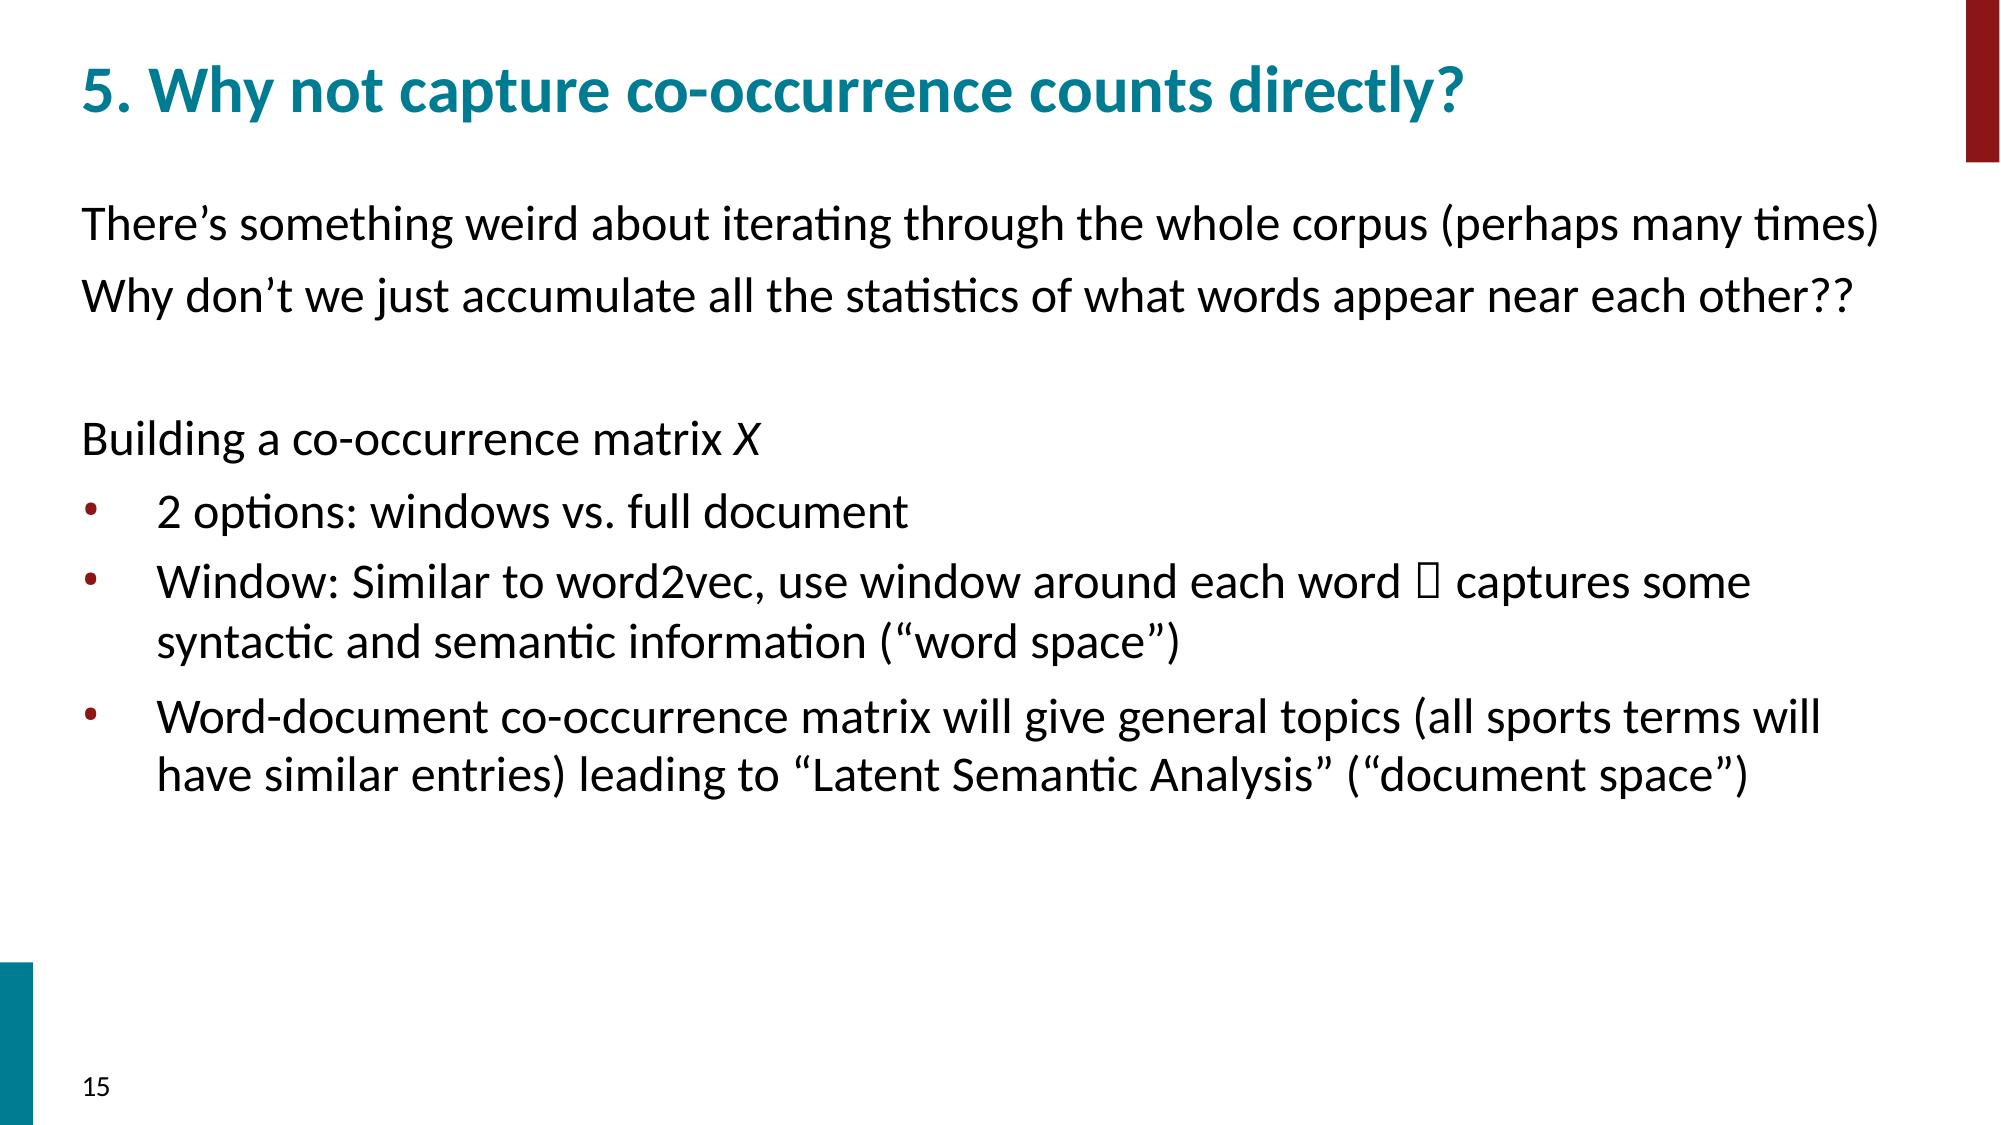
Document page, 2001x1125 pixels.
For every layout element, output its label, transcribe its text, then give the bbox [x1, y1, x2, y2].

slide_number 10 [75, 1067, 120, 1125]
title 5. Why not capture co-occurrence counts directly? [79, 4, 1921, 234]
text_box There’s something weird about iterating through the whole corpus (perhaps many times) Why don’t we just accumulate all the statistics of what words appear near each other?? Building a co-occurrence matrix X 2 options: windows vs. full document Window: Similar to word2vec, use window around each word  captures some syntactic and semantic information (“word space”) Word-document co-occurrence matrix will give general topics (all sports terms will have similar entries) leading to “Latent Semantic Analysis” (“document space”) [79, 176, 1893, 802]
